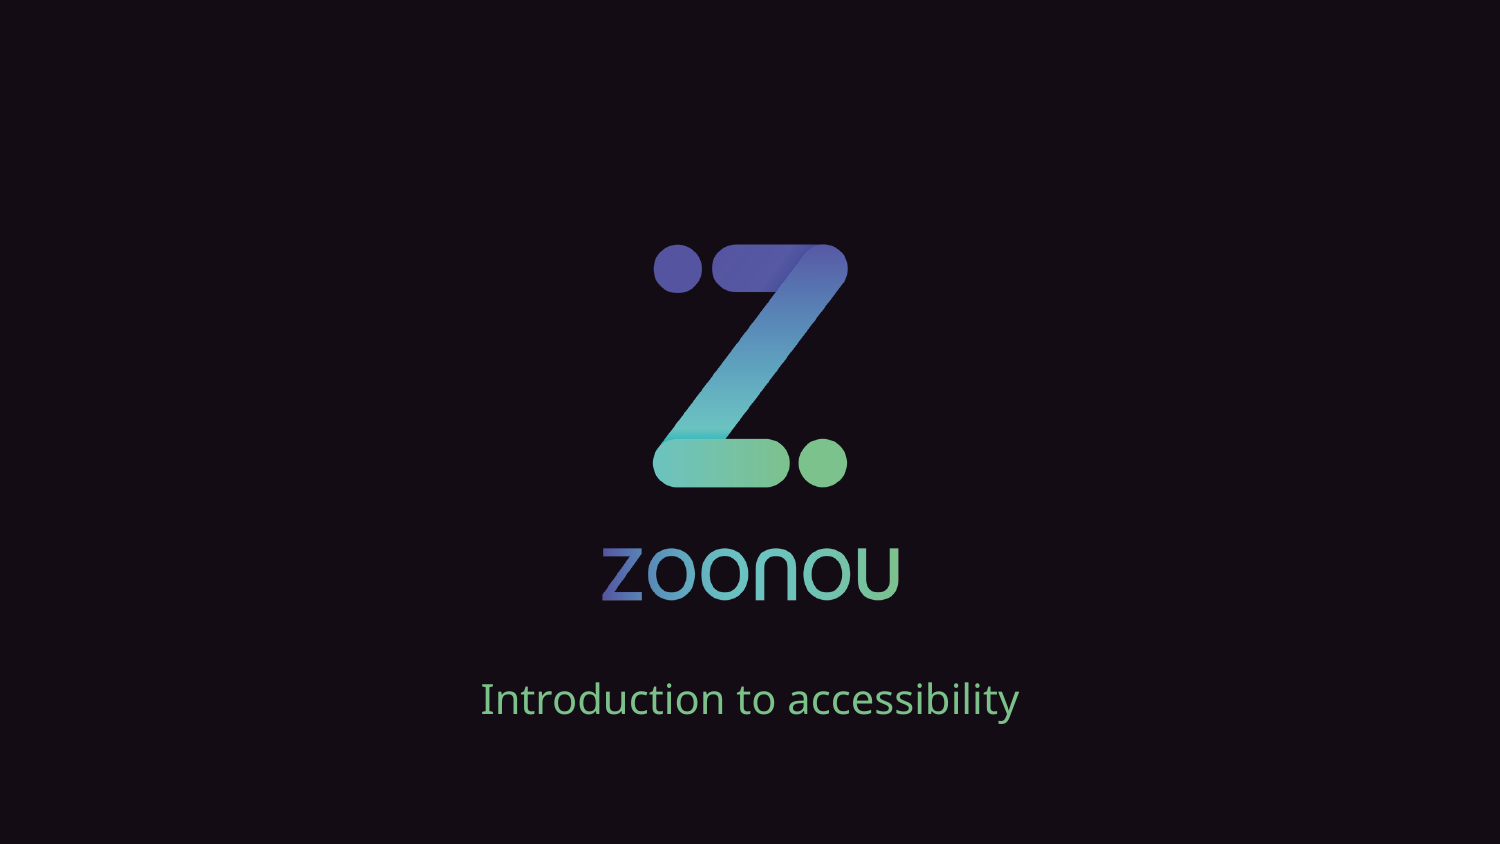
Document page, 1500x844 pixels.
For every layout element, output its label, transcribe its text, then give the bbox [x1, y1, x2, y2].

picture [589, 233, 911, 611]
title Introduction to accessibility [51, 659, 1449, 739]
